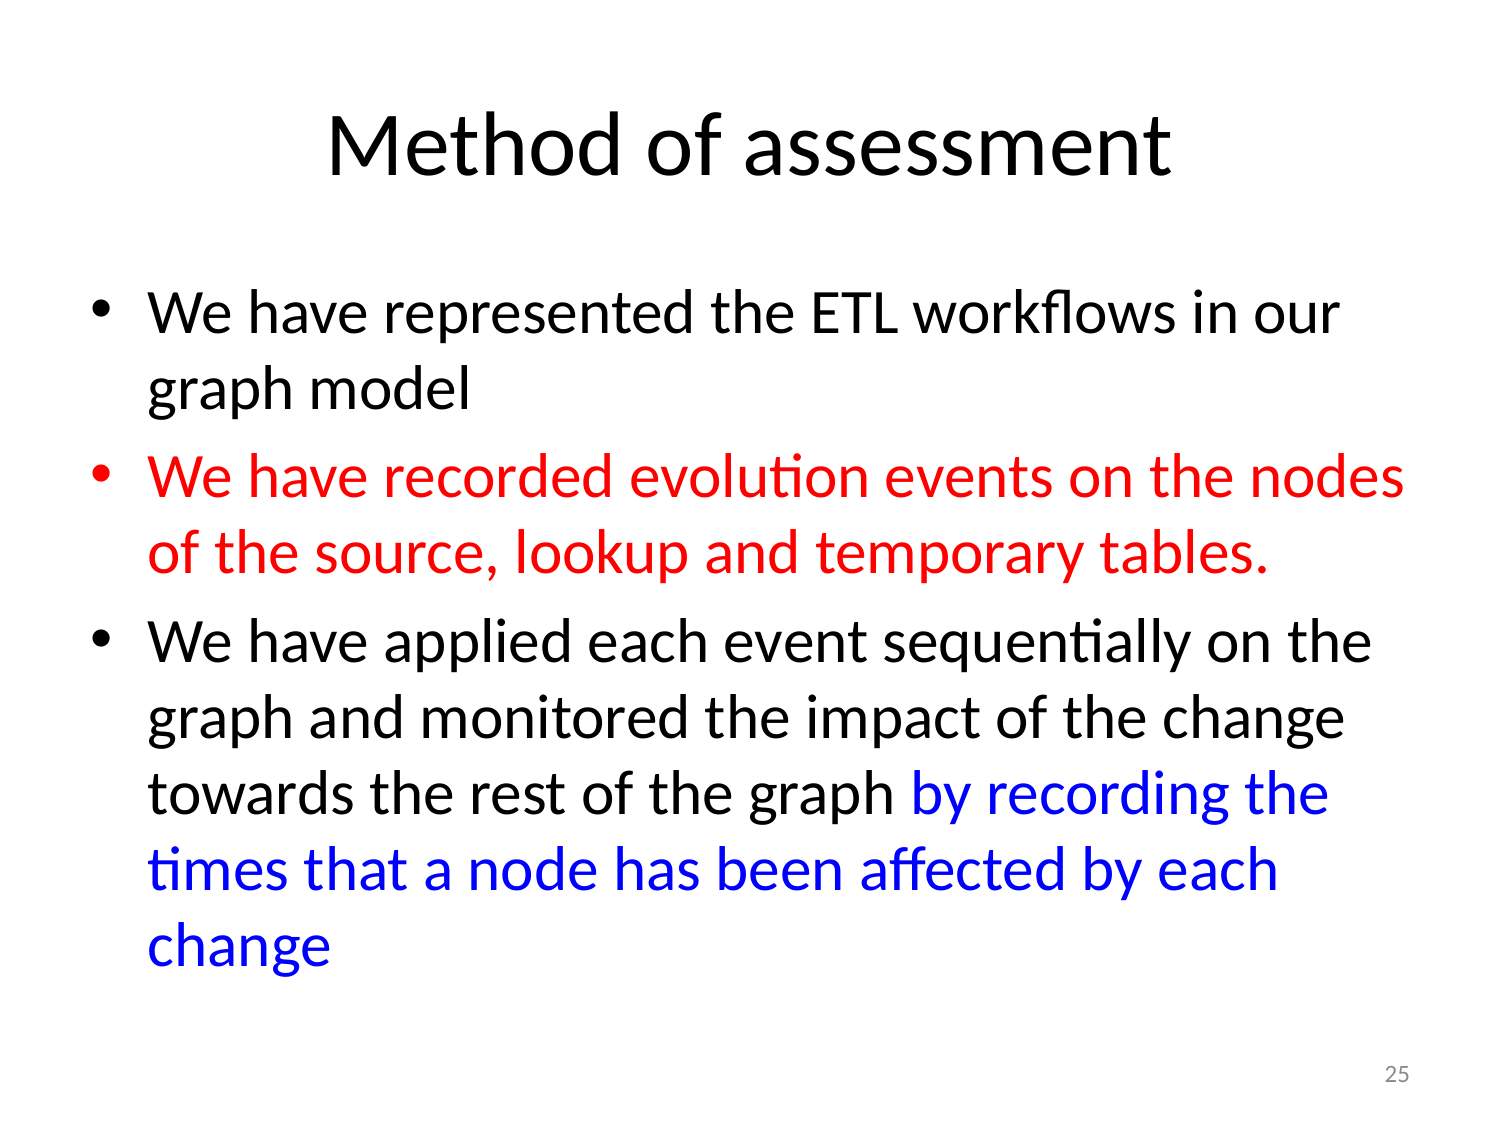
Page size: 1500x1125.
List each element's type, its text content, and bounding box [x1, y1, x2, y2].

slide_number 25 [1074, 1042, 1425, 1103]
title Method of assessment [75, 45, 1425, 233]
list We have represented the ETL workflows in our graph model We have recorded evolution events on the nodes of the source, lookup and temporary tables. We have applied each event sequentially on the graph and monitored the impact of the change towards the rest of the graph by recording the times that a node has been affected by each change [75, 262, 1425, 1005]
